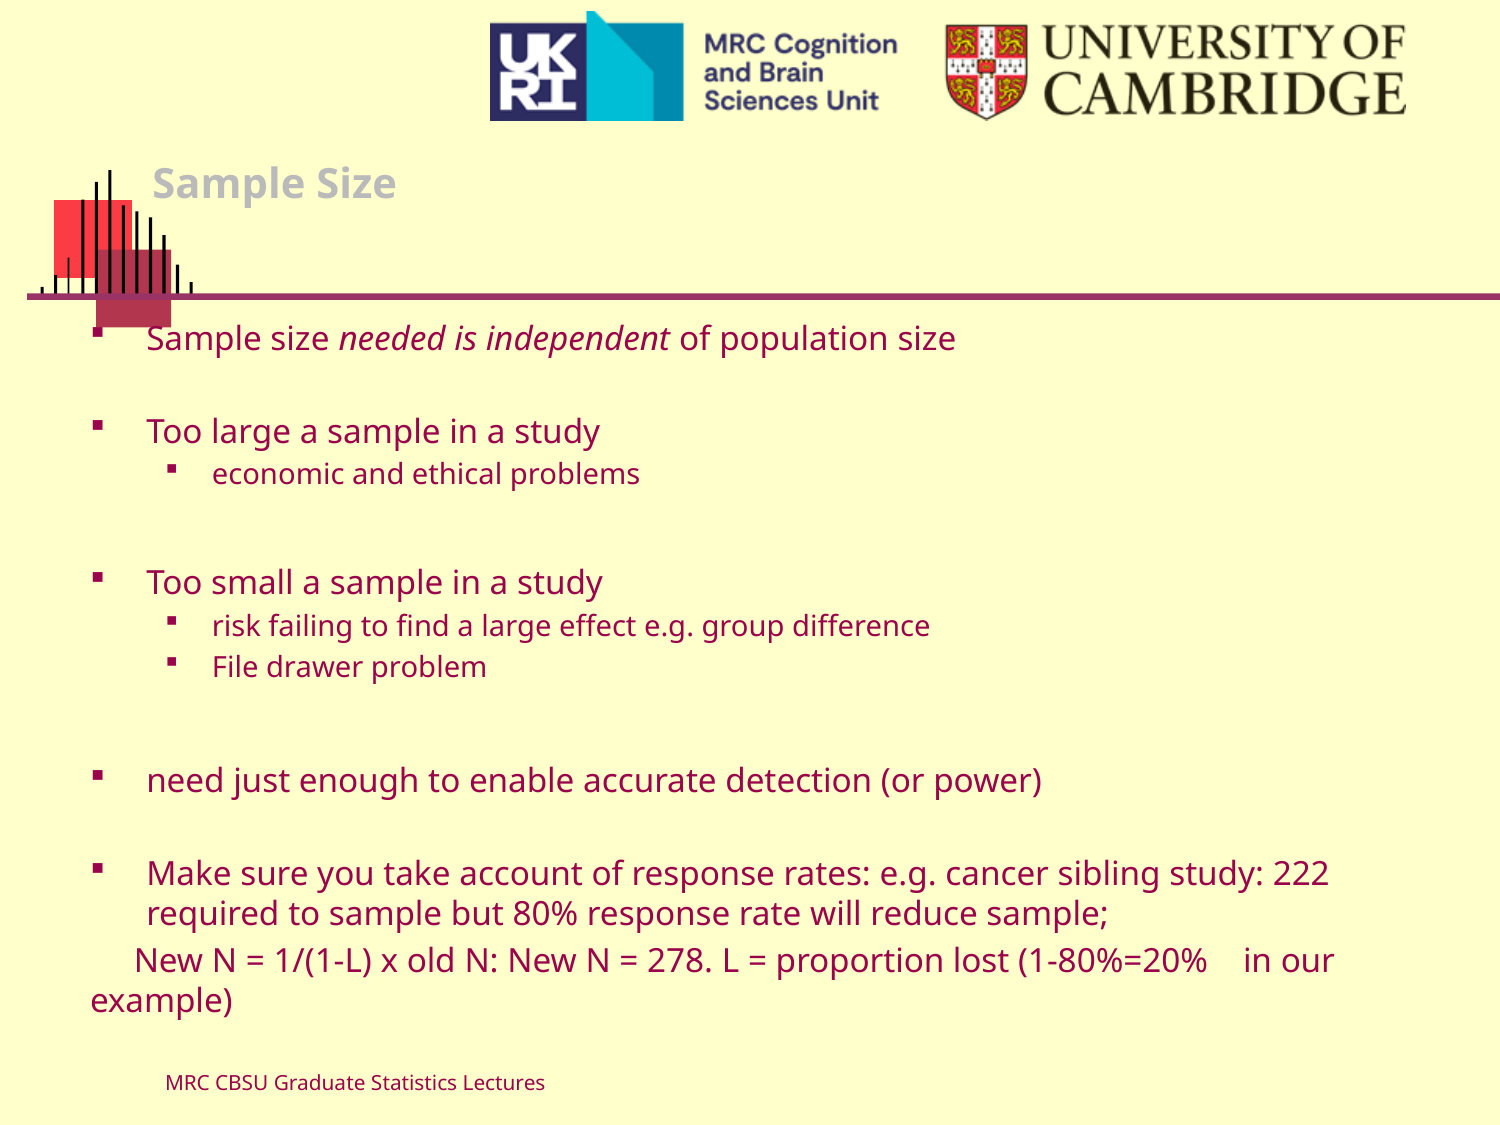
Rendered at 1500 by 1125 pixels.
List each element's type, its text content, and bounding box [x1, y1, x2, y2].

picture [490, 11, 1406, 121]
list Sample size needed is independent of population size Too large a sample in a study economic and ethical problems Too small a sample in a study risk failing to find a large effect e.g. group difference File drawer problem need just enough to enable accurate detection (or power) Make sure you take account of response rates: e.g. cancer sibling study: 222 required to sample but 80% response rate will reduce sample; New N = 1/(1-L) x old N: New N = 278. L = proportion lost (1-80%=20% in our example) [75, 262, 1425, 1038]
footer MRC CBSU Graduate Statistics Lectures [149, 1062, 988, 1101]
title Sample Size [137, 137, 988, 233]
